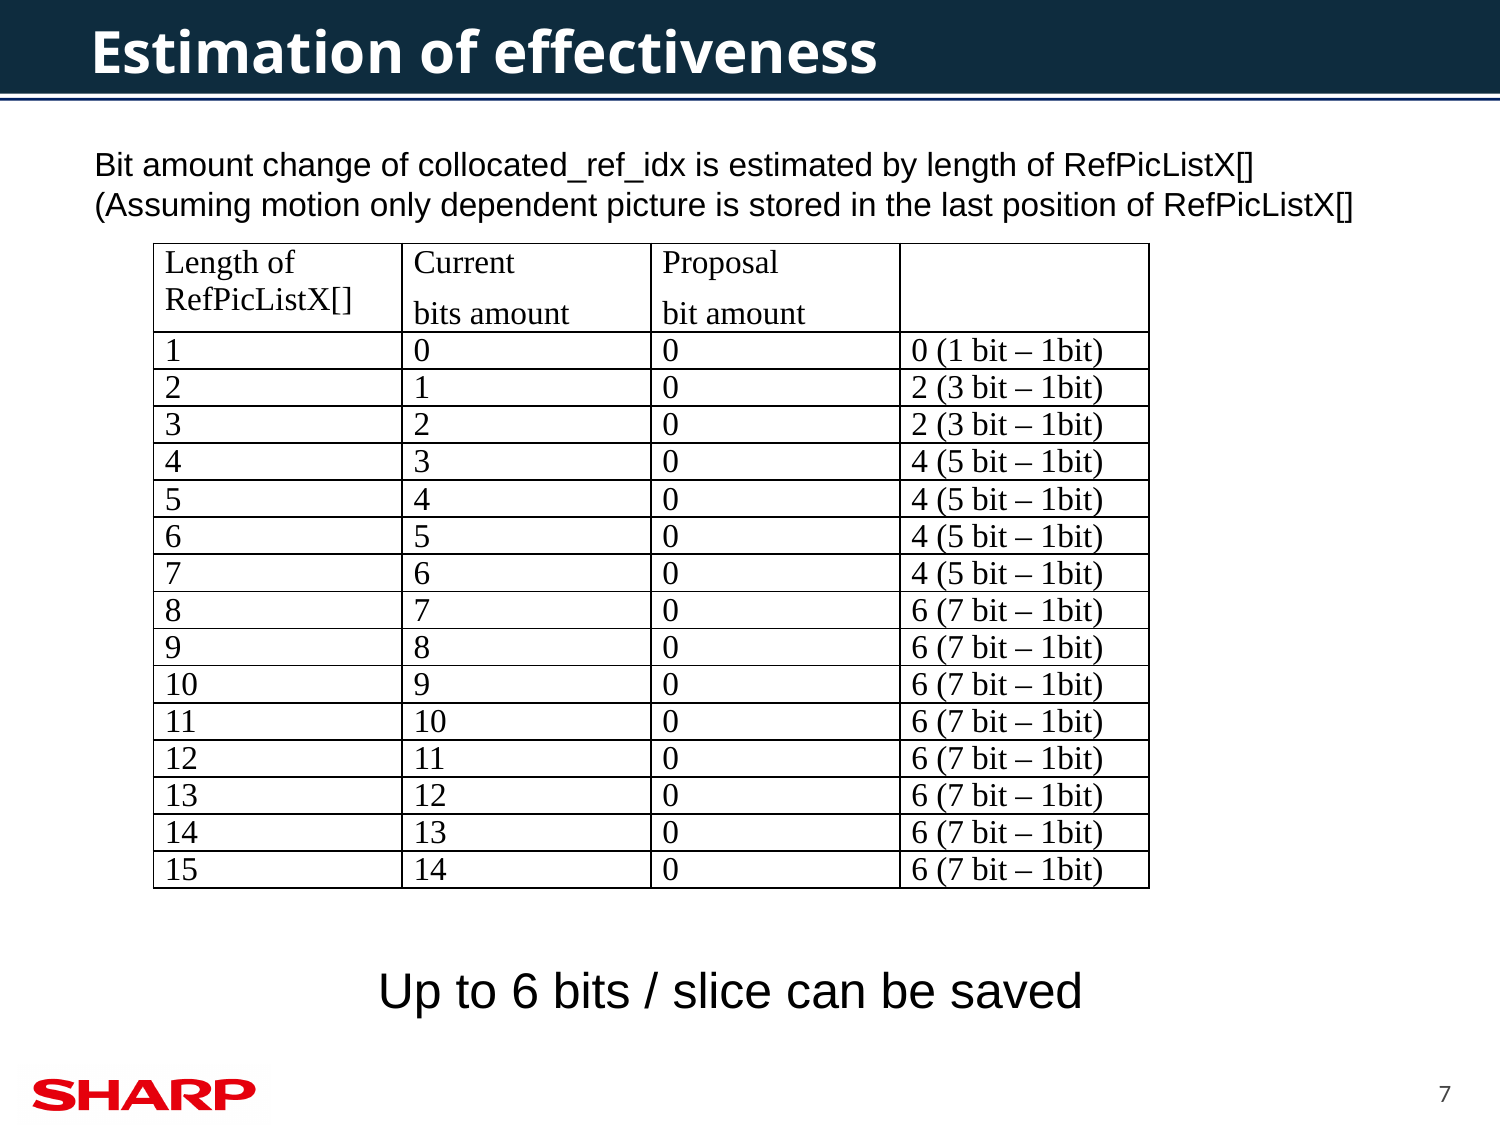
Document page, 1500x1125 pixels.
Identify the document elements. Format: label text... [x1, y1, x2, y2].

table_cell 0 [403, 333, 650, 368]
table_cell 0 [652, 852, 899, 887]
table_cell 0 [652, 741, 899, 776]
table_cell 0 [652, 629, 899, 665]
table_cell 6 (7 bit – 1bit) [901, 778, 1148, 813]
table_cell 6 (7 bit – 1bit) [901, 704, 1148, 739]
table_cell 0 [652, 407, 899, 442]
table_header [901, 244, 1148, 331]
table_cell 6 (7 bit – 1bit) [901, 852, 1148, 887]
table_cell 4 [403, 481, 650, 516]
table_cell 2 (3 bit – 1bit) [901, 407, 1148, 442]
table_cell 0 [652, 704, 899, 739]
table_cell 0 [652, 666, 899, 702]
picture [17, 1064, 271, 1125]
table_cell 5 [154, 481, 401, 516]
table_cell 0 [652, 778, 899, 813]
text_box Bit amount change of collocated_ref_idx is estimated by length of RefPicListX[] (Assuming motion only dependent picture is stored in the last position of RefPicListX[] [88, 137, 1418, 229]
table_cell 13 [403, 815, 650, 850]
table_cell 0 [652, 518, 899, 553]
table_cell 2 (3 bit – 1bit) [901, 370, 1148, 405]
table_cell 10 [403, 704, 650, 739]
table_cell 0 [652, 555, 899, 591]
table_cell 8 [154, 592, 401, 628]
table_cell 5 [403, 518, 650, 553]
title Estimation of effectiveness [74, 15, 1426, 85]
table_cell 2 [403, 407, 650, 442]
table_header Proposal bit amount [652, 244, 899, 331]
table_cell 3 [403, 444, 650, 479]
table_cell 0 [652, 370, 899, 405]
table_cell 7 [154, 555, 401, 591]
table_cell 10 [154, 666, 401, 702]
text_box Up to 6 bits / slice can be saved [371, 952, 1128, 1025]
table_cell 4 [154, 444, 401, 479]
table_cell 6 (7 bit – 1bit) [901, 815, 1148, 850]
table_cell 9 [403, 666, 650, 702]
table_cell 4 (5 bit – 1bit) [901, 444, 1148, 479]
table_cell 4 (5 bit – 1bit) [901, 555, 1148, 591]
table_cell 4 (5 bit – 1bit) [901, 518, 1148, 553]
table_cell 11 [154, 704, 401, 739]
table_cell 6 (7 bit – 1bit) [901, 666, 1148, 702]
table_cell 7 [403, 592, 650, 628]
table_cell 13 [154, 778, 401, 813]
table_cell 0 [652, 481, 899, 516]
table_cell 3 [154, 407, 401, 442]
table_cell 8 [403, 629, 650, 665]
table_cell 14 [403, 852, 650, 887]
table_cell 0 [652, 592, 899, 628]
table_header Length of RefPicListX[] [154, 244, 401, 331]
table_cell 14 [154, 815, 401, 850]
table_header Current bits amount [403, 244, 650, 331]
table_cell 6 [403, 555, 650, 591]
table_cell 6 (7 bit – 1bit) [901, 592, 1148, 628]
table_cell 1 [403, 370, 650, 405]
table_cell 0 [652, 444, 899, 479]
table_cell 0 [652, 333, 899, 368]
table_cell 6 [154, 518, 401, 553]
table_cell 11 [403, 741, 650, 776]
table_cell 12 [154, 741, 401, 776]
table_cell 15 [154, 852, 401, 887]
table_cell 2 [154, 370, 401, 405]
table_cell 0 (1 bit – 1bit) [901, 333, 1148, 368]
table_cell 4 (5 bit – 1bit) [901, 481, 1148, 516]
table_cell 1 [154, 333, 401, 368]
slide_number 7 [1345, 1062, 1467, 1108]
table_cell 6 (7 bit – 1bit) [901, 741, 1148, 776]
table_cell 0 [652, 815, 899, 850]
table_cell 6 (7 bit – 1bit) [901, 629, 1148, 665]
table_cell 9 [154, 629, 401, 665]
table_cell 12 [403, 778, 650, 813]
